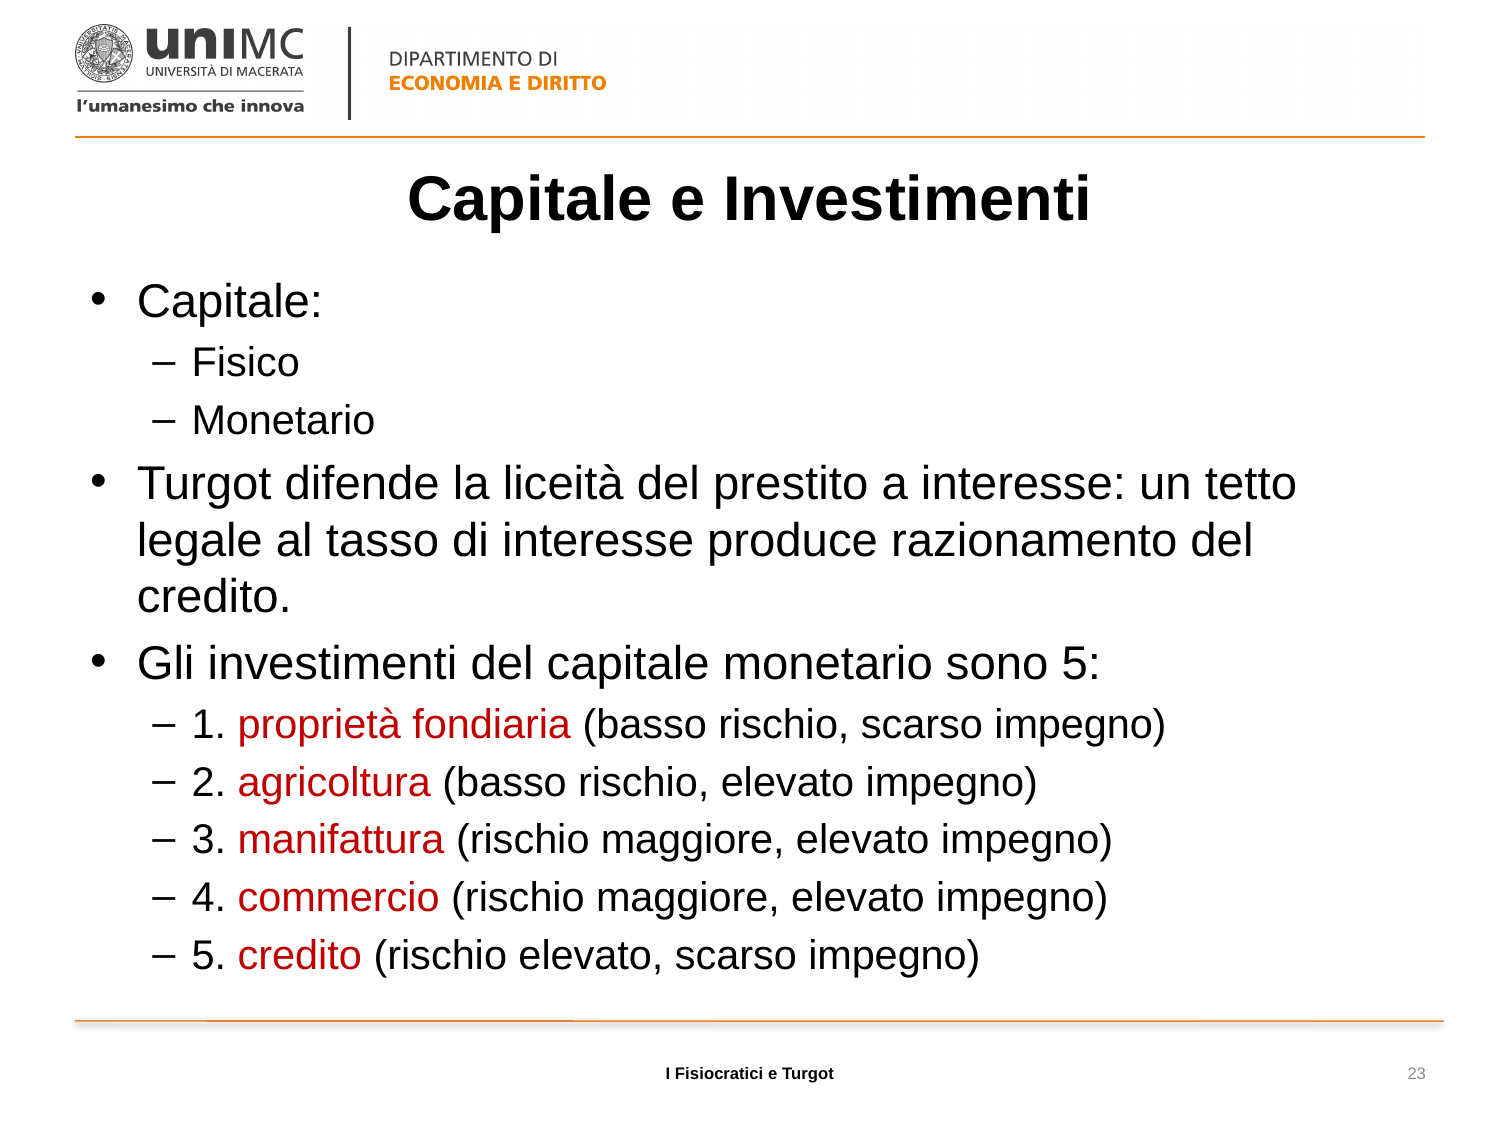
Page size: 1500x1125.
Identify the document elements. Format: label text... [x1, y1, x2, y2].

footer I Fisiocratici e Turgot [512, 1042, 988, 1103]
list Capitale: Fisico Monetario Turgot difende la liceità del prestito a interesse: un tetto legale al tasso di interesse produce razionamento del credito. Gli investimenti del capitale monetario sono 5: 1. proprietà fondiaria (basso rischio, scarso impegno) 2. agricoltura (basso rischio, elevato impegno) 3. manifattura (rischio maggiore, elevato impegno) 4. commercio (rischio maggiore, elevato impegno) 5. credito (rischio elevato, scarso impegno) [75, 262, 1425, 1005]
slide_number 23 [1091, 1042, 1442, 1103]
picture [75, 24, 1425, 138]
title Capitale e Investimenti [75, 149, 1425, 241]
